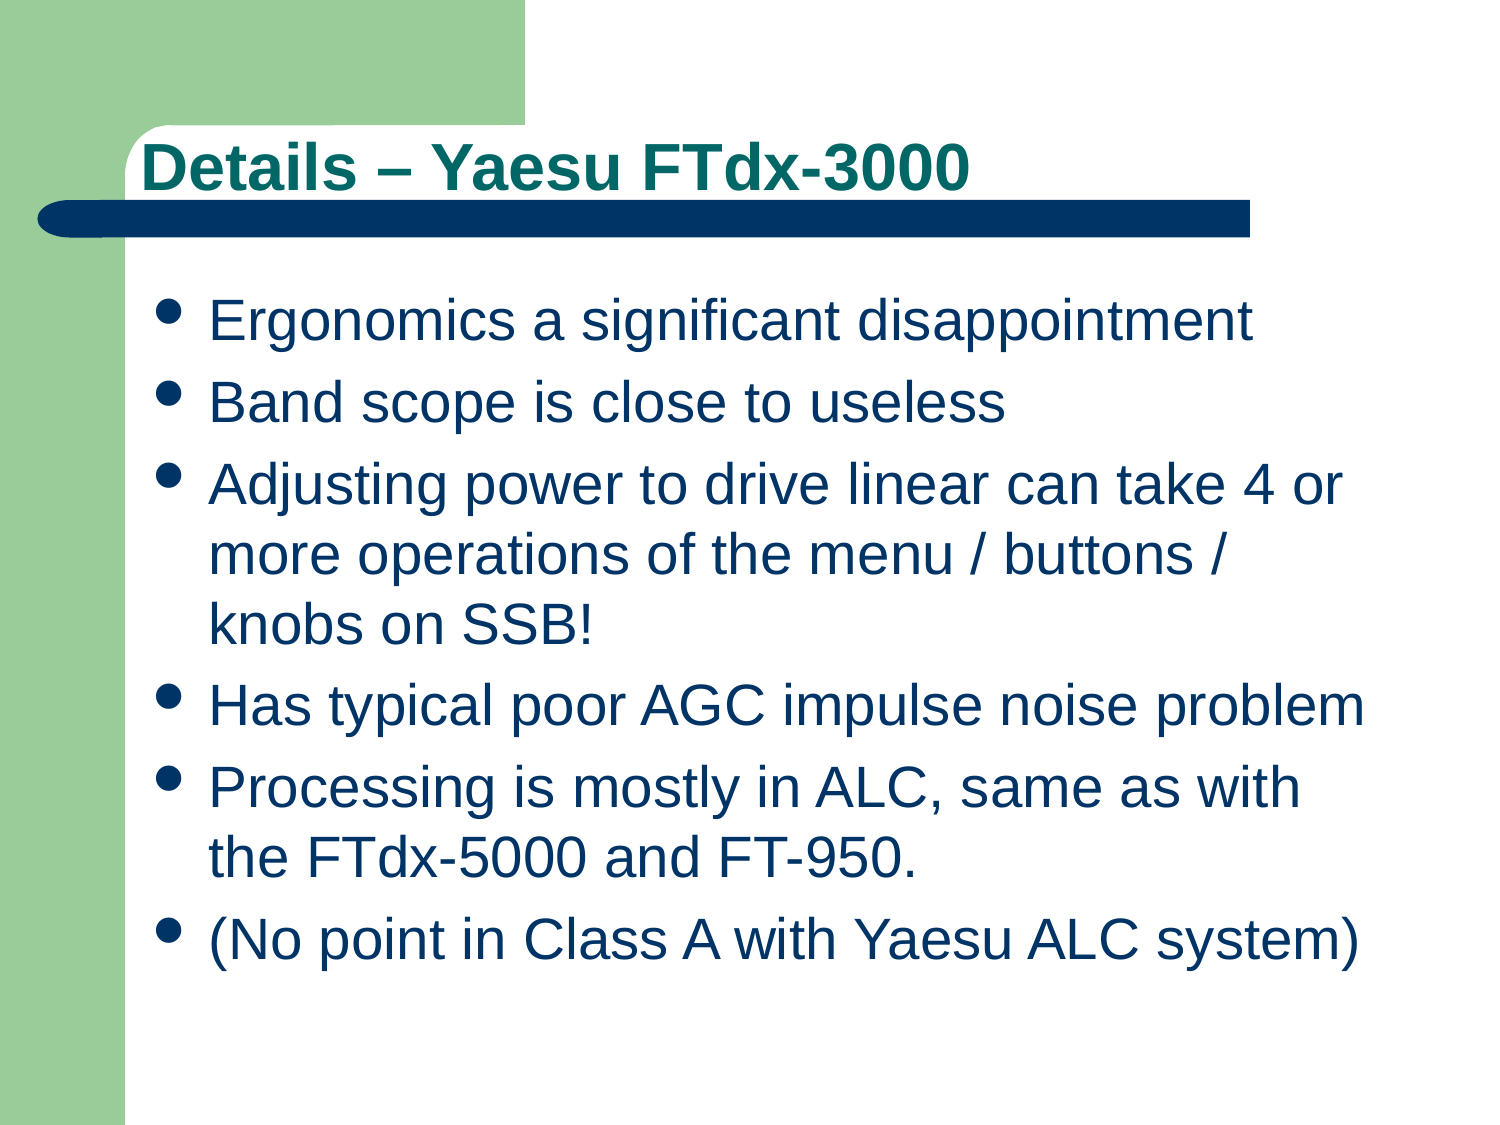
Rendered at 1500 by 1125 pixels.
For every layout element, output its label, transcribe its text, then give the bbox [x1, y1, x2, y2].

title Details – Yaesu FTdx-3000 [124, 124, 1426, 213]
list Ergonomics a significant disappointment Band scope is close to useless Adjusting power to drive linear can take 4 or more operations of the menu / buttons / knobs on SSB! Has typical poor AGC impulse noise problem Processing is mostly in ALC, same as with the FTdx-5000 and FT-950. (No point in Class A with Yaesu ALC system) [137, 274, 1400, 987]
